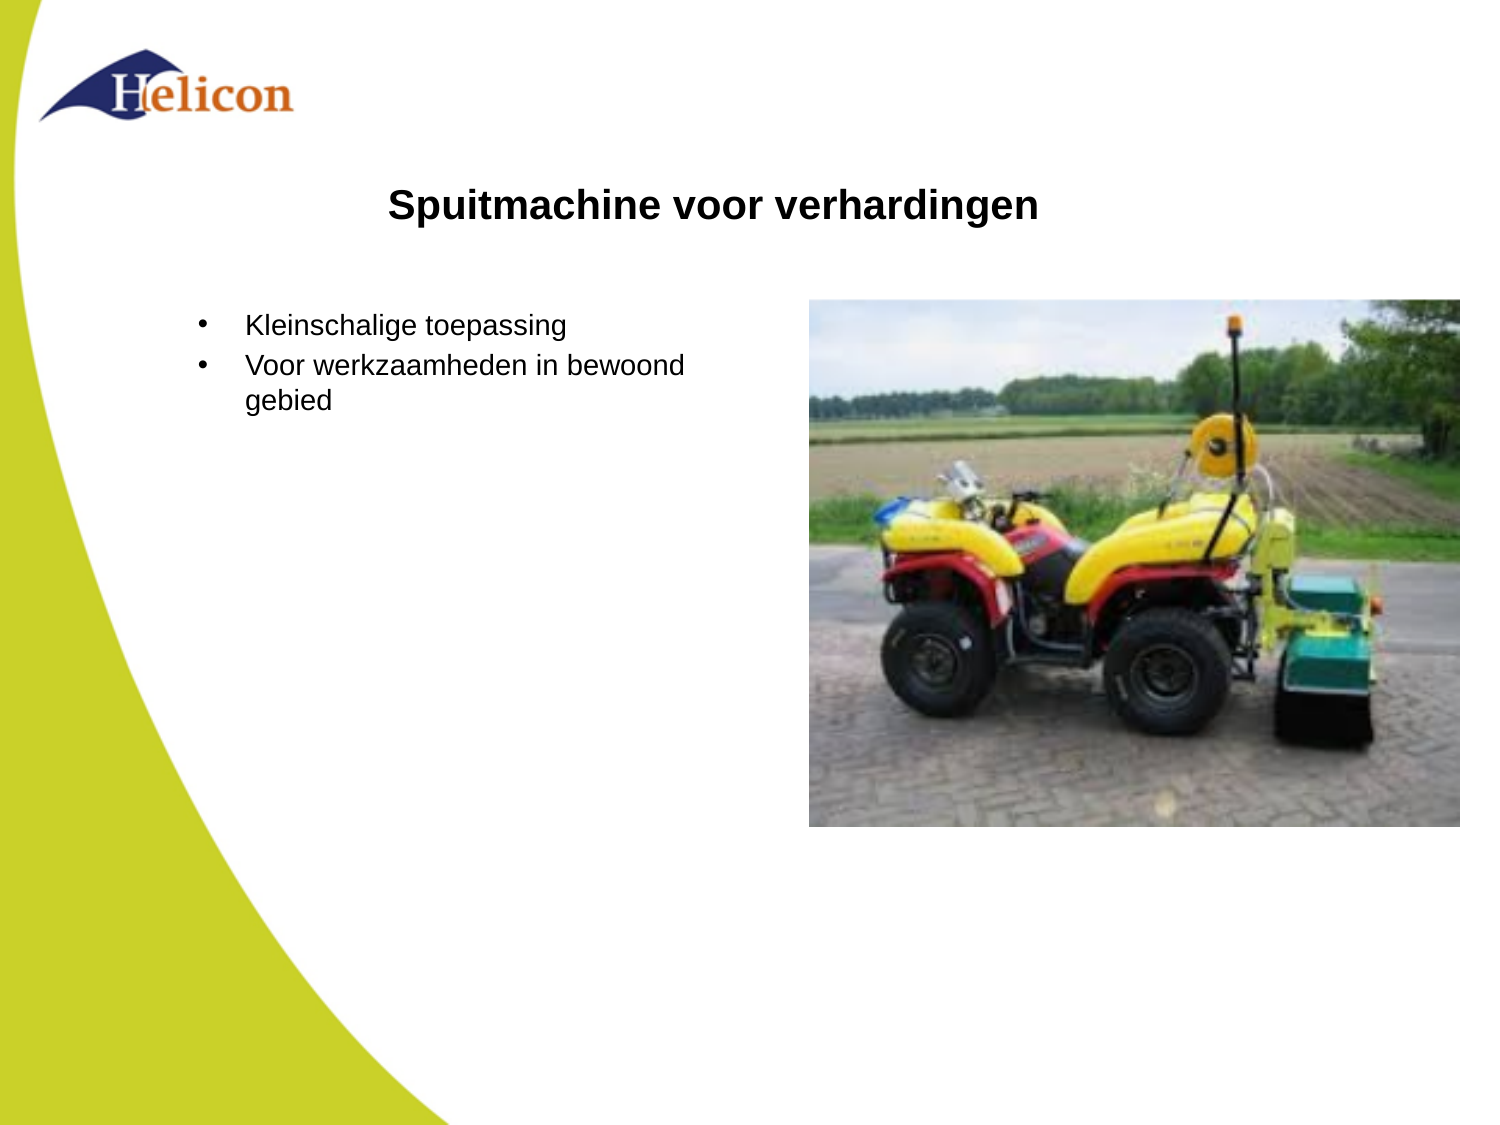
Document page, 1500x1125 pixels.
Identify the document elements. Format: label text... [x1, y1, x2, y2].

title Spuitmachine voor verhardingen [75, 44, 1353, 236]
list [808, 297, 1461, 827]
picture [0, 0, 1500, 1125]
list Kleinschalige toepassing Voor werkzaamheden in bewoond gebied [183, 298, 750, 1005]
